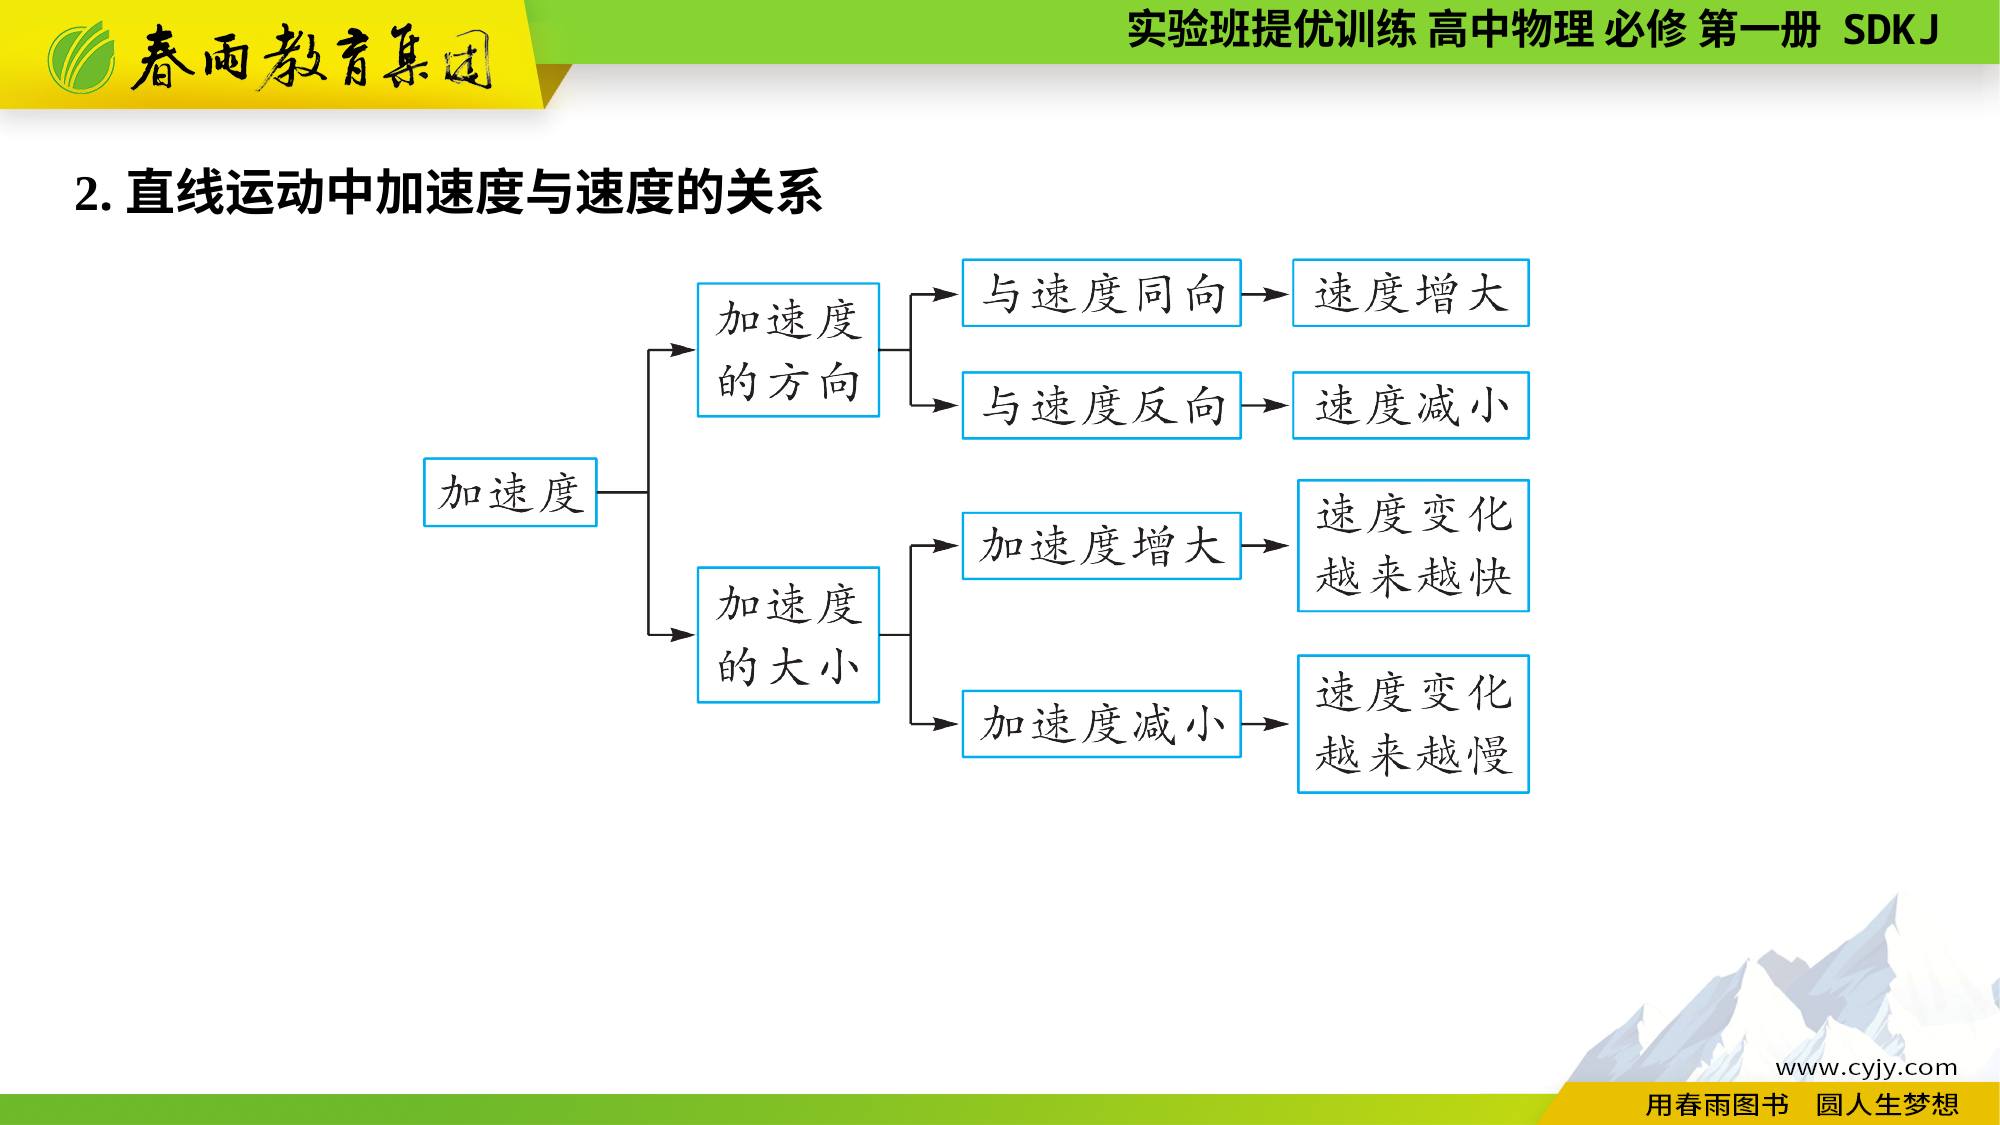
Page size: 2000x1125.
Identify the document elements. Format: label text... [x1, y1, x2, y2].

list 2.直线运动中加速度与速度的关系 [59, 122, 1944, 217]
picture [0, 0, 2000, 1125]
